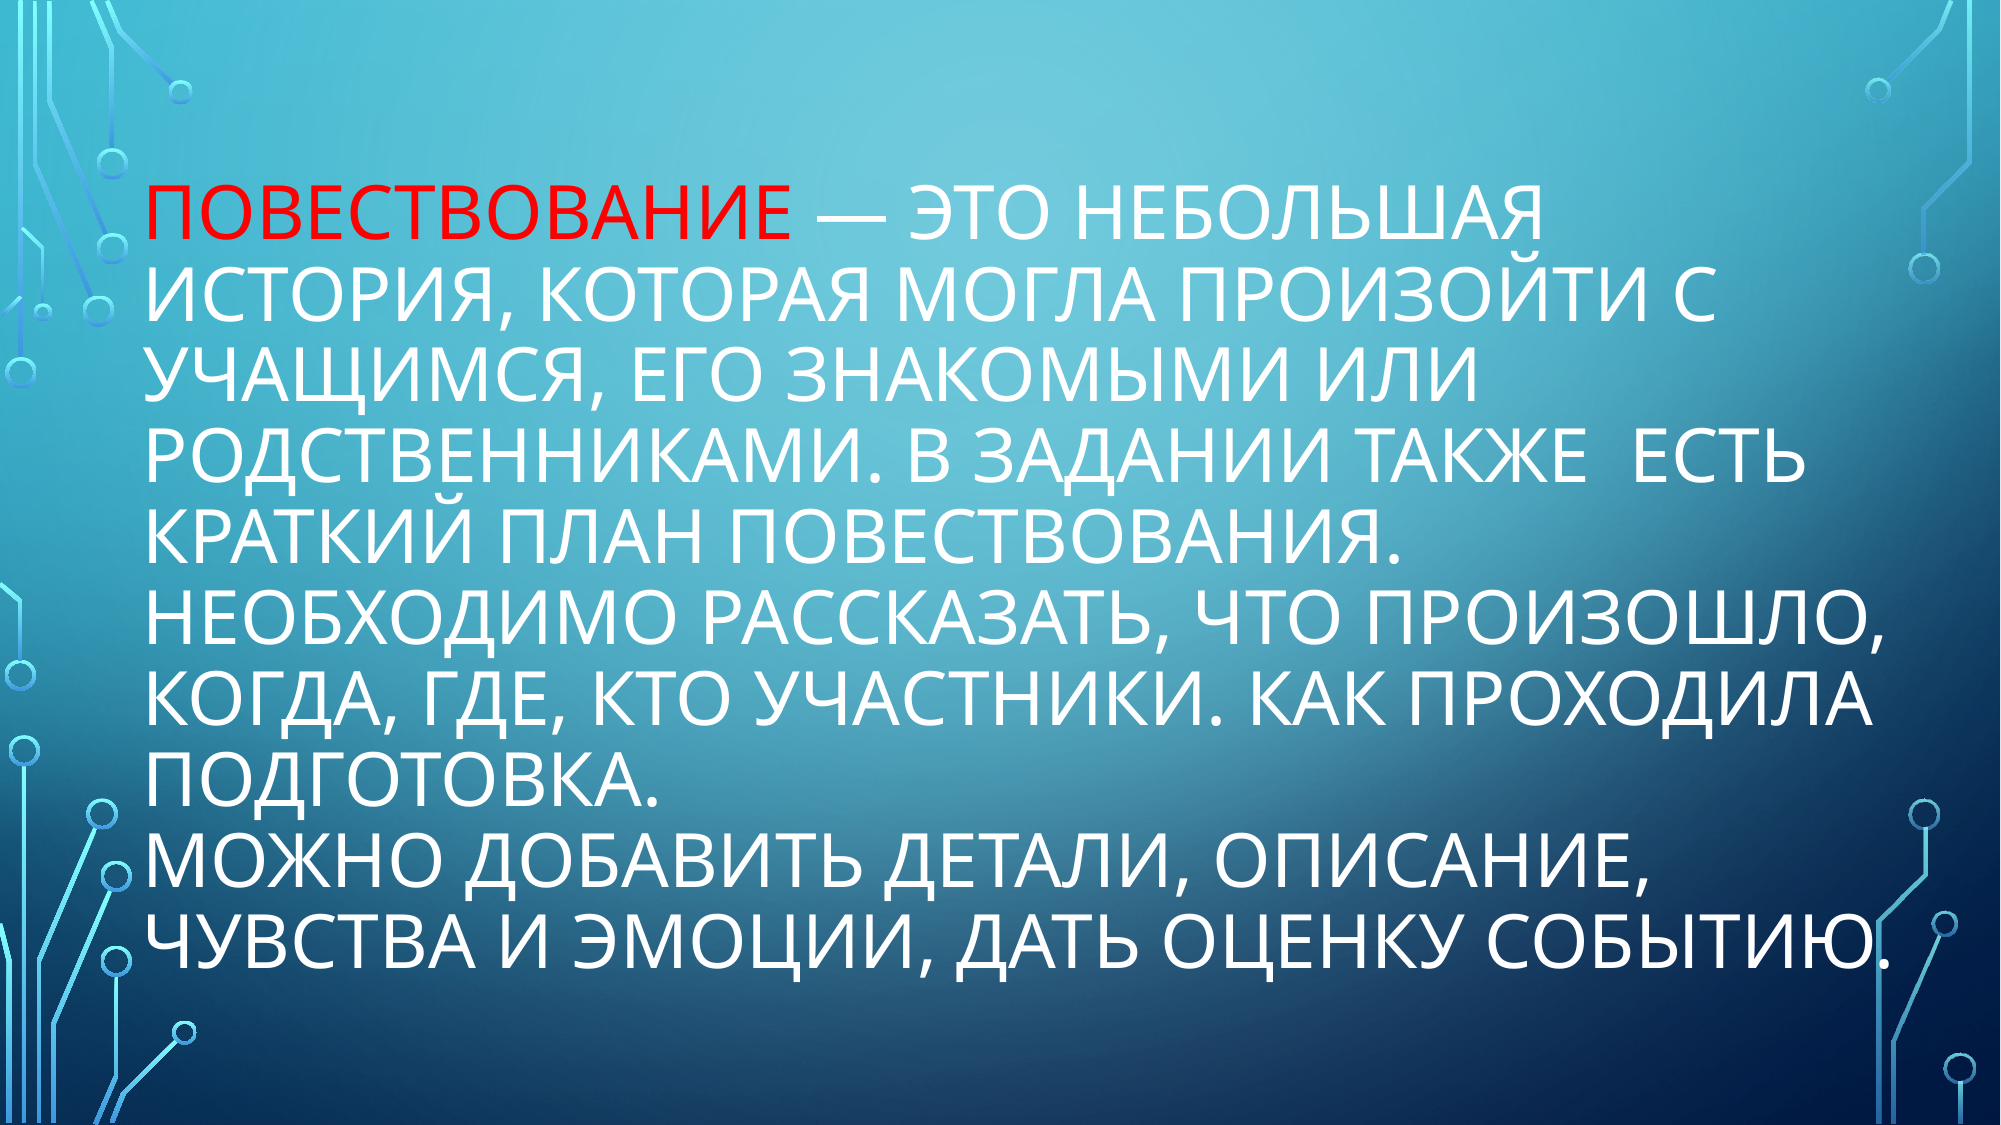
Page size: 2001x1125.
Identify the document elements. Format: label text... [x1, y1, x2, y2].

title Повествование — это небольшая история, которая могла произойти с учащимся, его знакомыми или родственниками. В задании также есть краткий План повествования. Необходимо рассказать, что произошло, когда, где, кто участники. Как проходила подготовка. Можно добавить детали, описание, чувства и эмоции, дать оценку событию. [127, 101, 1928, 1059]
